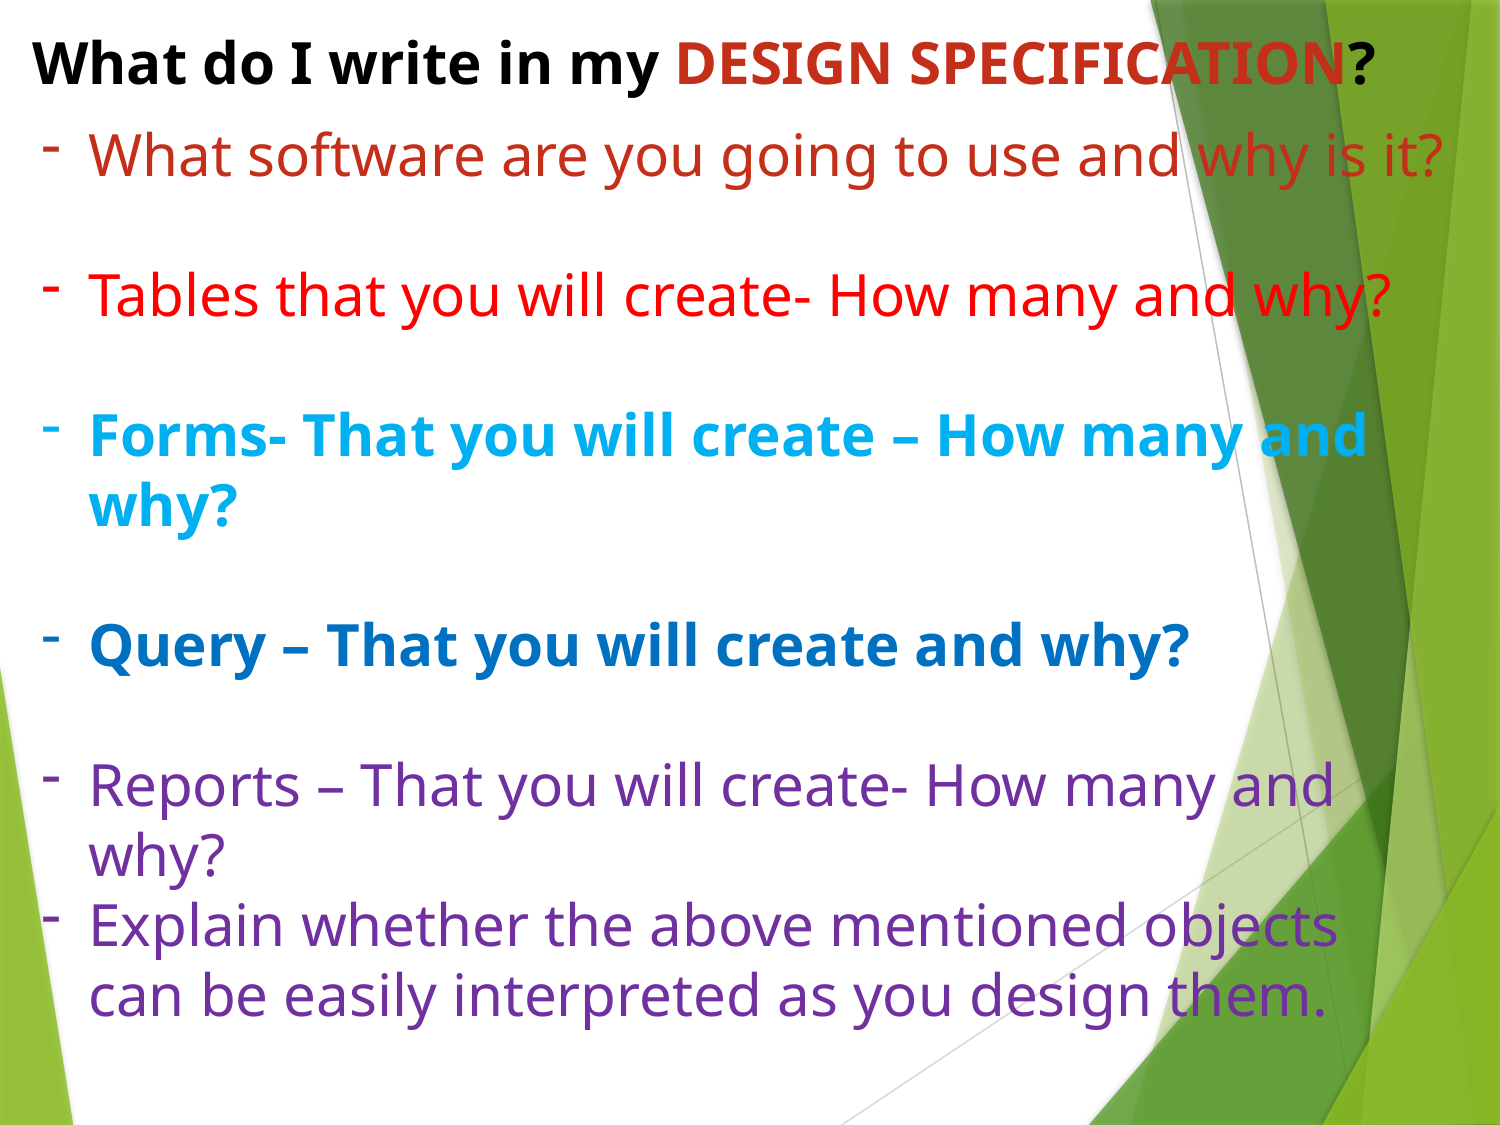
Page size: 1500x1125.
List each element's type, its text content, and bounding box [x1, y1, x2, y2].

text_box What do I write in my DESIGN SPECIFICATION? [17, 19, 1471, 104]
text_box What software are you going to use and why is it? Tables that you will create- How many and why? Forms- That you will create – How many and why? Query – That you will create and why? Reports – That you will create- How many and why? Explain whether the above mentioned objects can be easily interpreted as you design them. [26, 110, 1462, 1036]
